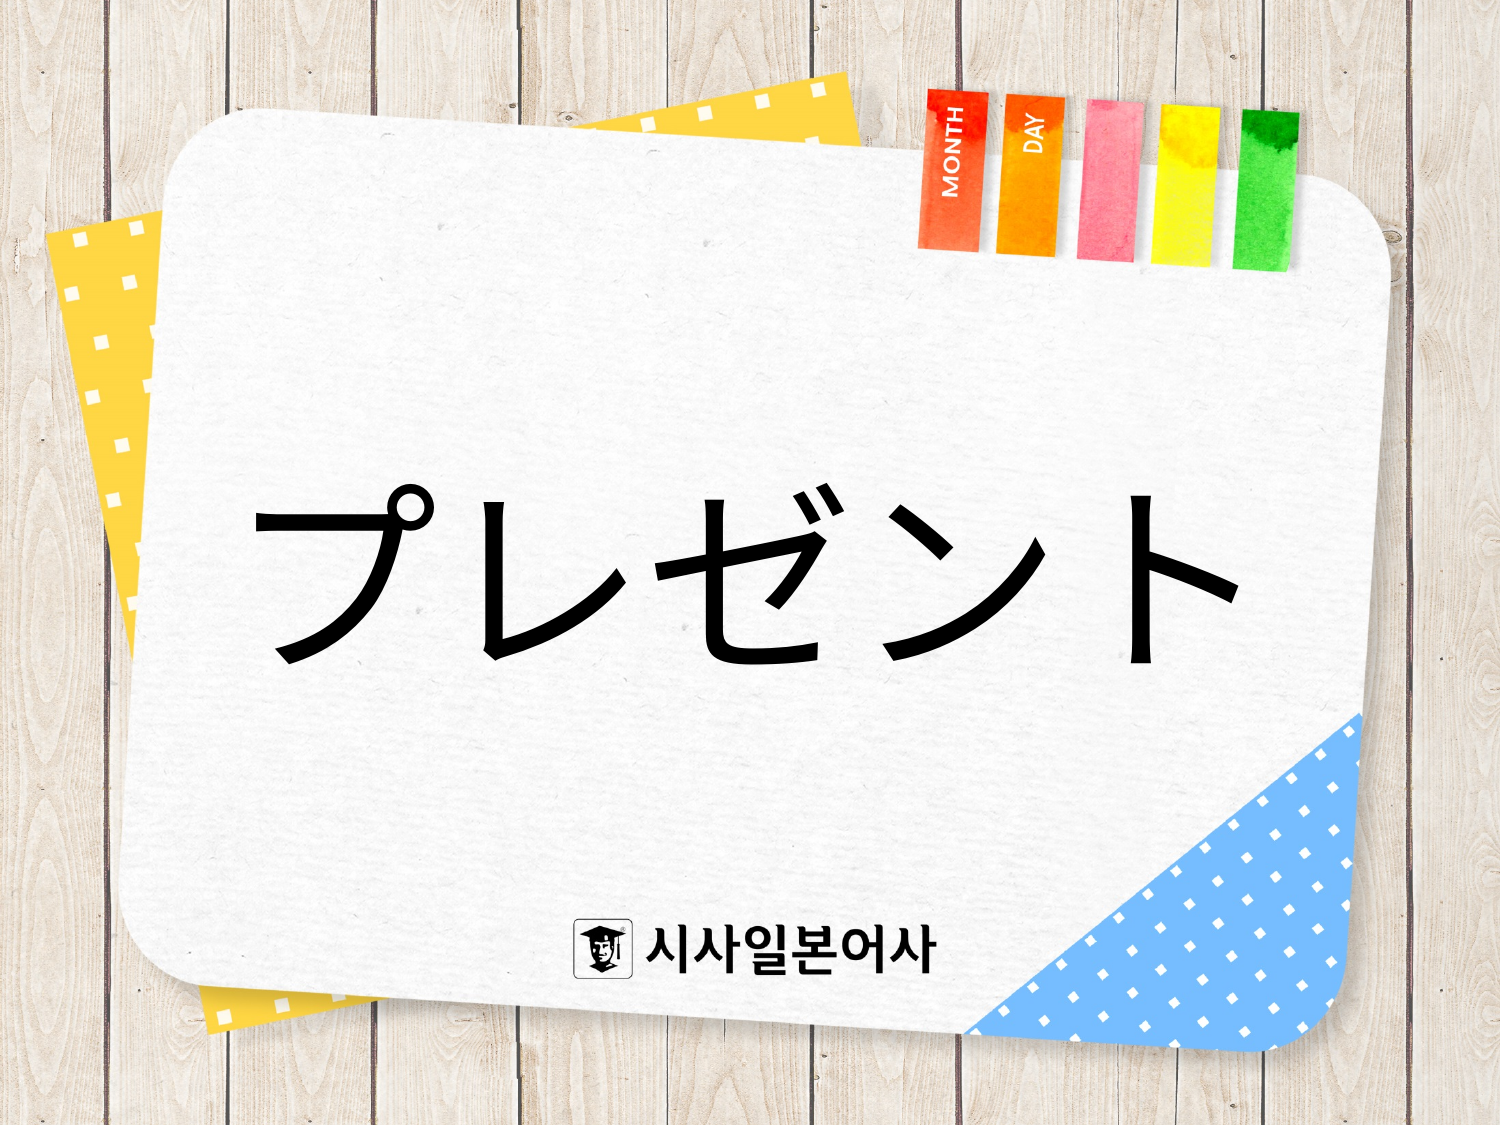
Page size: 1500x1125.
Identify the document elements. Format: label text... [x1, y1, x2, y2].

title プレゼント [75, 338, 1425, 811]
picture [0, 0, 1500, 1125]
